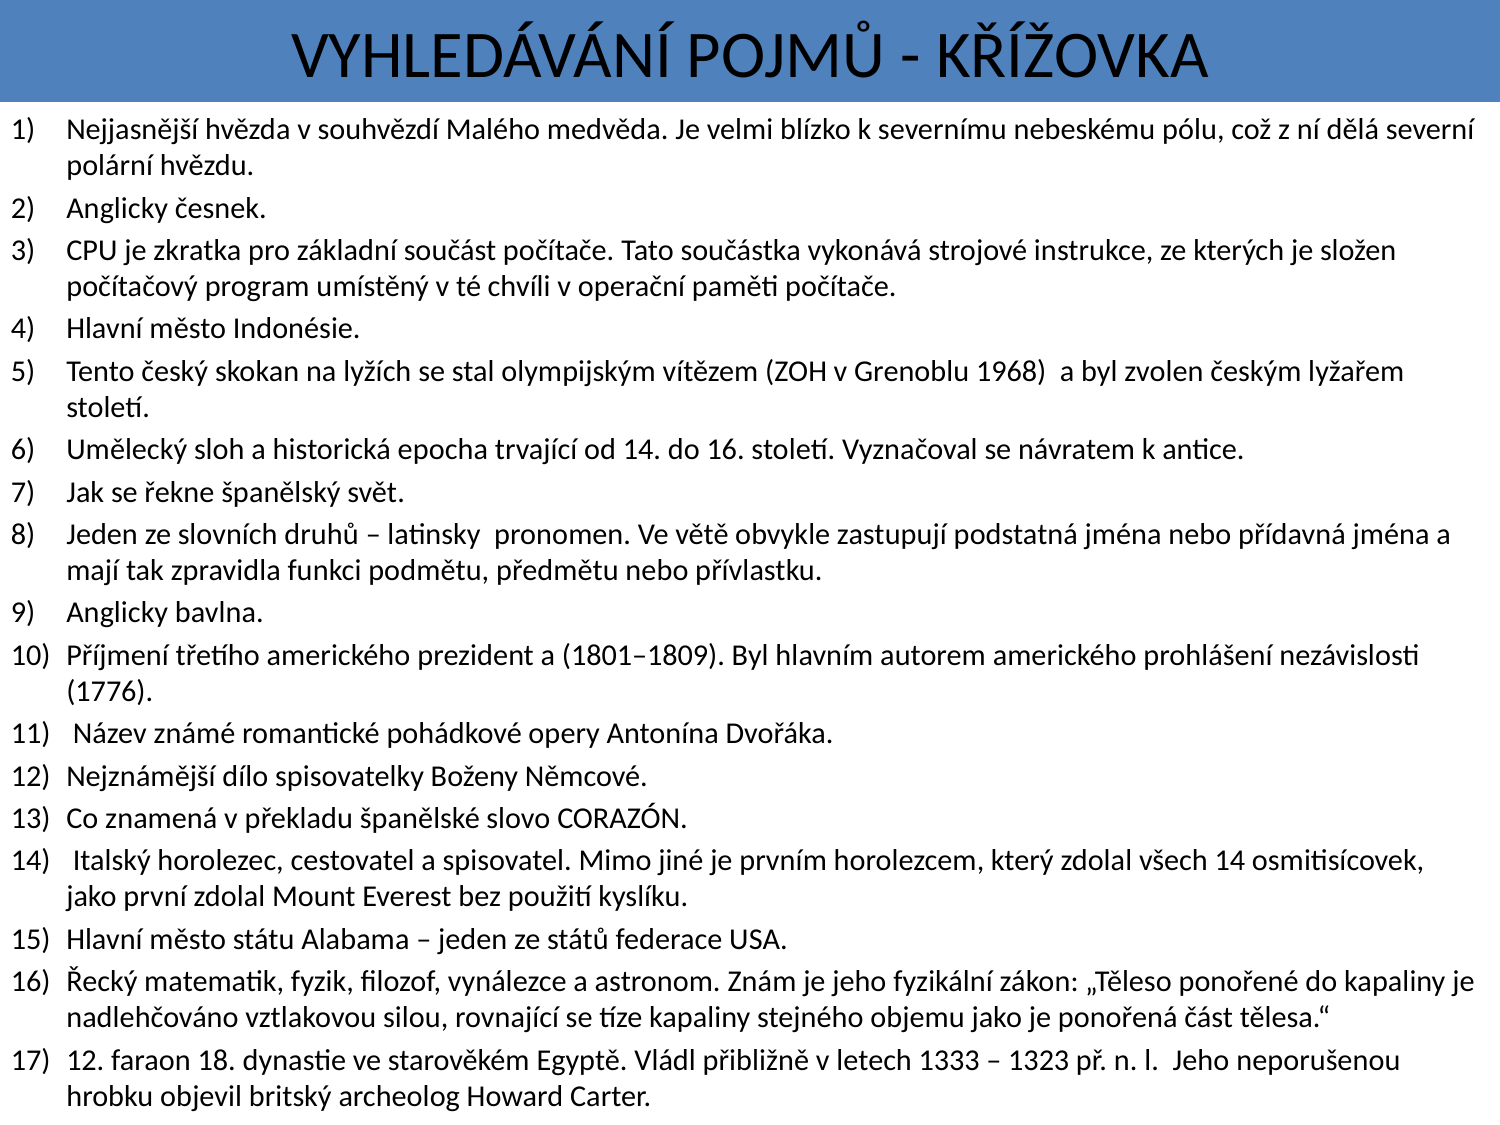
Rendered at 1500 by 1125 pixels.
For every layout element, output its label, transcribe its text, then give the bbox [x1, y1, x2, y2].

list Nejjasnější hvězda v souhvězdí Malého medvěda. Je velmi blízko k severnímu nebeskému pólu, což z ní dělá severní polární hvězdu. Anglicky česnek. CPU je zkratka pro základní součást počítače. Tato součástka vykonává strojové instrukce, ze kterých je složen počítačový program umístěný v té chvíli v operační paměti počítače. Hlavní město Indonésie. Tento český skokan na lyžích se stal olympijským vítězem (ZOH v Grenoblu 1968) a byl zvolen českým lyžařem století. Umělecký sloh a historická epocha trvající od 14. do 16. století. Vyznačoval se návratem k antice. Jak se řekne španělský svět. Jeden ze slovních druhů – latinsky pronomen. Ve větě obvykle zastupují podstatná jména nebo přídavná jména a mají tak zpravidla funkci podmětu, předmětu nebo přívlastku. Anglicky bavlna. Příjmení třetího amerického prezident a (1801–1809). Byl hlavním autorem amerického prohlášení nezávislosti (1776). Název známé romantické pohádkové opery Antonína Dvořáka. Nejznámější dílo spisovatelky Boženy Němcové. Co znamená v překladu španělské slovo CORAZÓN. Italský horolezec, cestovatel a spisovatel. Mimo jiné je prvním horolezcem, který zdolal všech 14 osmitisícovek, jako první zdolal Mount Everest bez použití kyslíku. Hlavní město státu Alabama – jeden ze států federace USA. Řecký matematik, fyzik, filozof, vynálezce a astronom. Znám je jeho fyzikální zákon: „Těleso ponořené do kapaliny je nadlehčováno vztlakovou silou, rovnající se tíze kapaliny stejného objemu jako je ponořená část tělesa.“ 12. faraon 18. dynastie ve starověkém Egyptě. Vládl přibližně v letech 1333 – 1323 př. n. l. Jeho neporušenou hrobku objevil britský archeolog Howard Carter. [0, 101, 1496, 1125]
title VYHLEDÁVÁNÍ POJMŮ - KŘÍŽOVKA [0, 0, 1500, 102]
